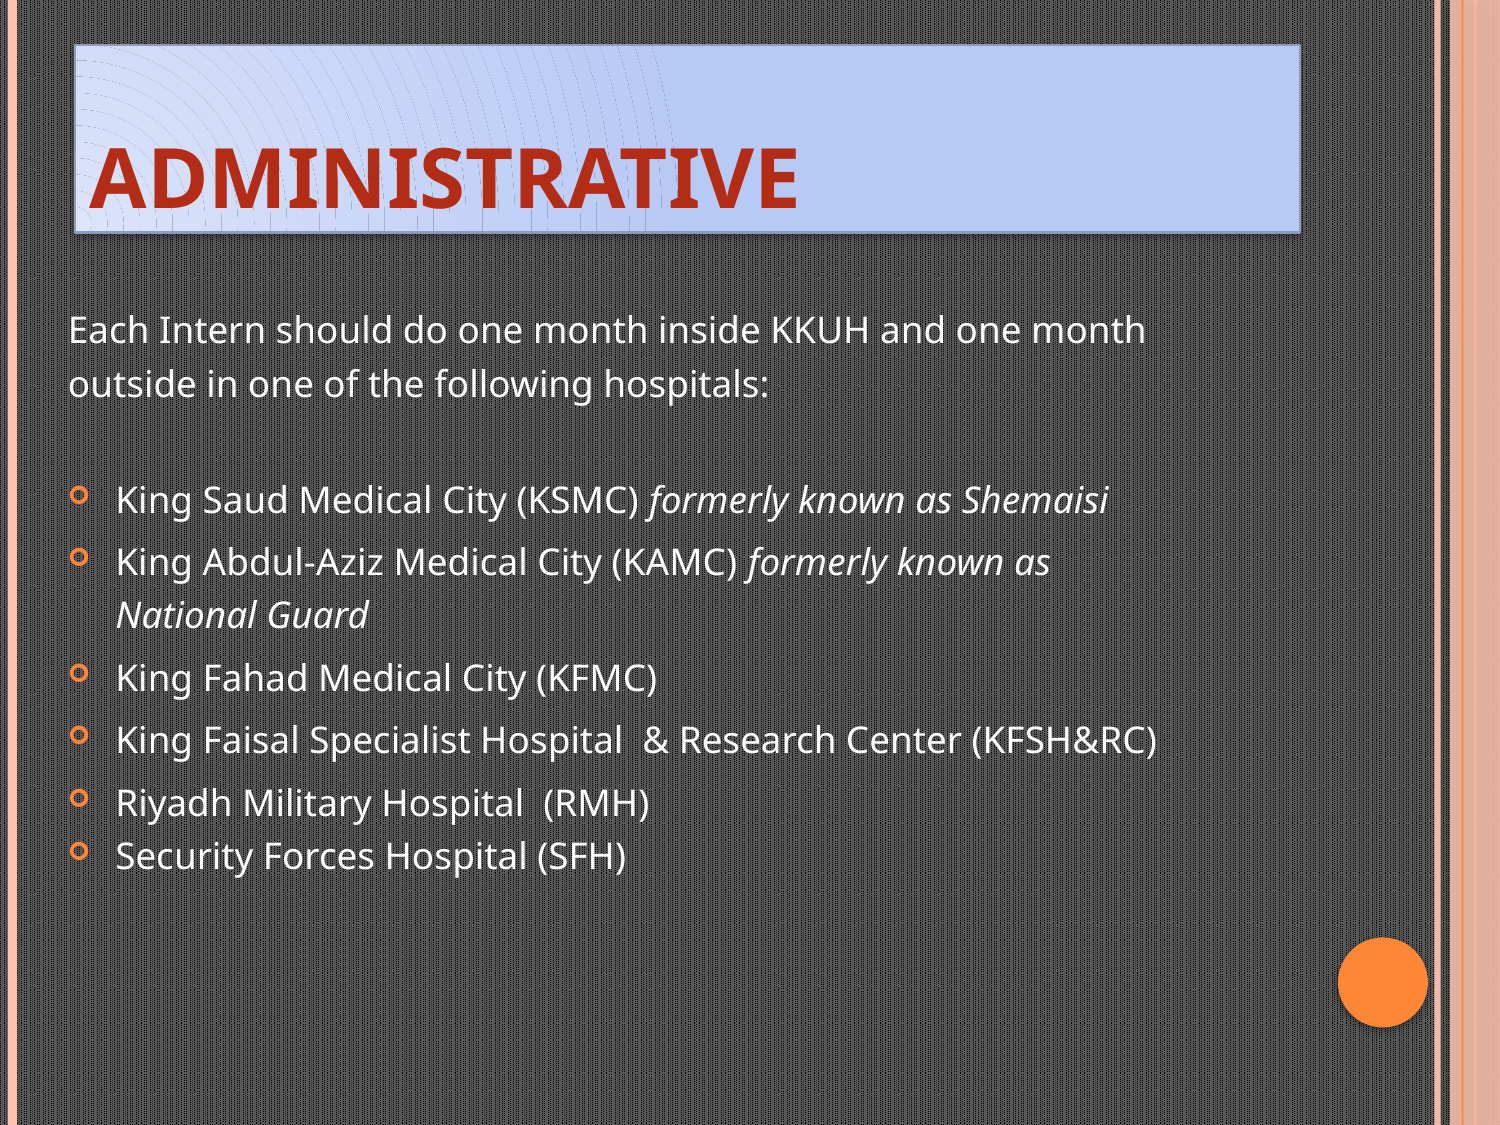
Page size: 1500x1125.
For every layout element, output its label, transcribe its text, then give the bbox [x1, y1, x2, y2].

list Each Intern should do one month inside KKUH and one month outside in one of the following hospitals: King Saud Medical City (KSMC) formerly known as Shemaisi King Abdul-Aziz Medical City (KAMC) formerly known as National Guard King Fahad Medical City (KFMC) King Faisal Specialist Hospital & Research Center (KFSH&RC) Riyadh Military Hospital (RMH) Security Forces Hospital (SFH) [53, 290, 1211, 965]
title ADMINISTRATIVE [74, 44, 1301, 234]
